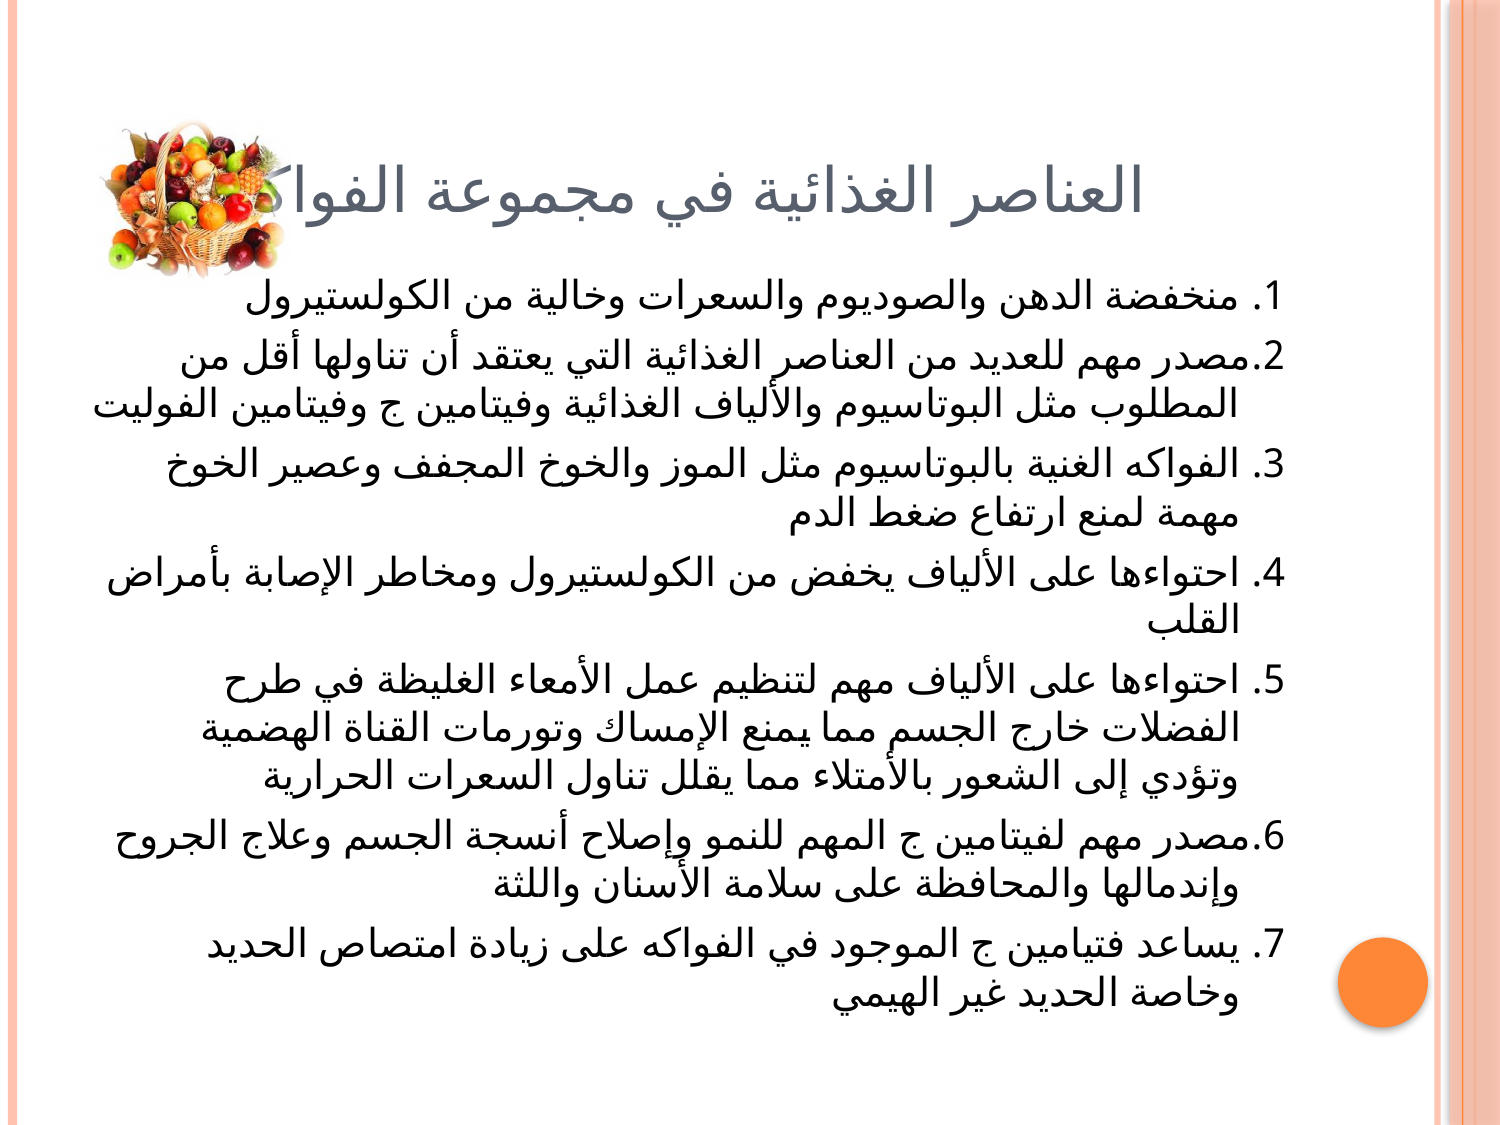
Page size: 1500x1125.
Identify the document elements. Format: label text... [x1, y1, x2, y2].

picture [87, 113, 293, 289]
title العناصر الغذائية في مجموعة الفواكه [75, 45, 1300, 233]
list 1. منخفضة الدهن والصوديوم والسعرات وخالية من الكولستيرول 2.مصدر مهم للعديد من العناصر الغذائية التي يعتقد أن تناولها أقل من المطلوب مثل البوتاسيوم والألياف الغذائية وفيتامين ج وفيتامين الفوليت 3. الفواكه الغنية بالبوتاسيوم مثل الموز والخوخ المجفف وعصير الخوخ مهمة لمنع ارتفاع ضغط الدم 4. احتواءها على الألياف يخفض من الكولستيرول ومخاطر الإصابة بأمراض القلب 5. احتواءها على الألياف مهم لتنظيم عمل الأمعاء الغليظة في طرح الفضلات خارج الجسم مما يمنع الإمساك وتورمات القناة الهضمية وتؤدي إلى الشعور بالأمتلاء مما يقلل تناول السعرات الحرارية 6.مصدر مهم لفيتامين ج المهم للنمو وإصلاح أنسجة الجسم وعلاج الجروح وإندمالها والمحافظة على سلامة الأسنان واللثة 7. يساعد فتيامين ج الموجود في الفواكه على زيادة امتصاص الحديد وخاصة الحديد غير الهيمي [75, 262, 1300, 1062]
